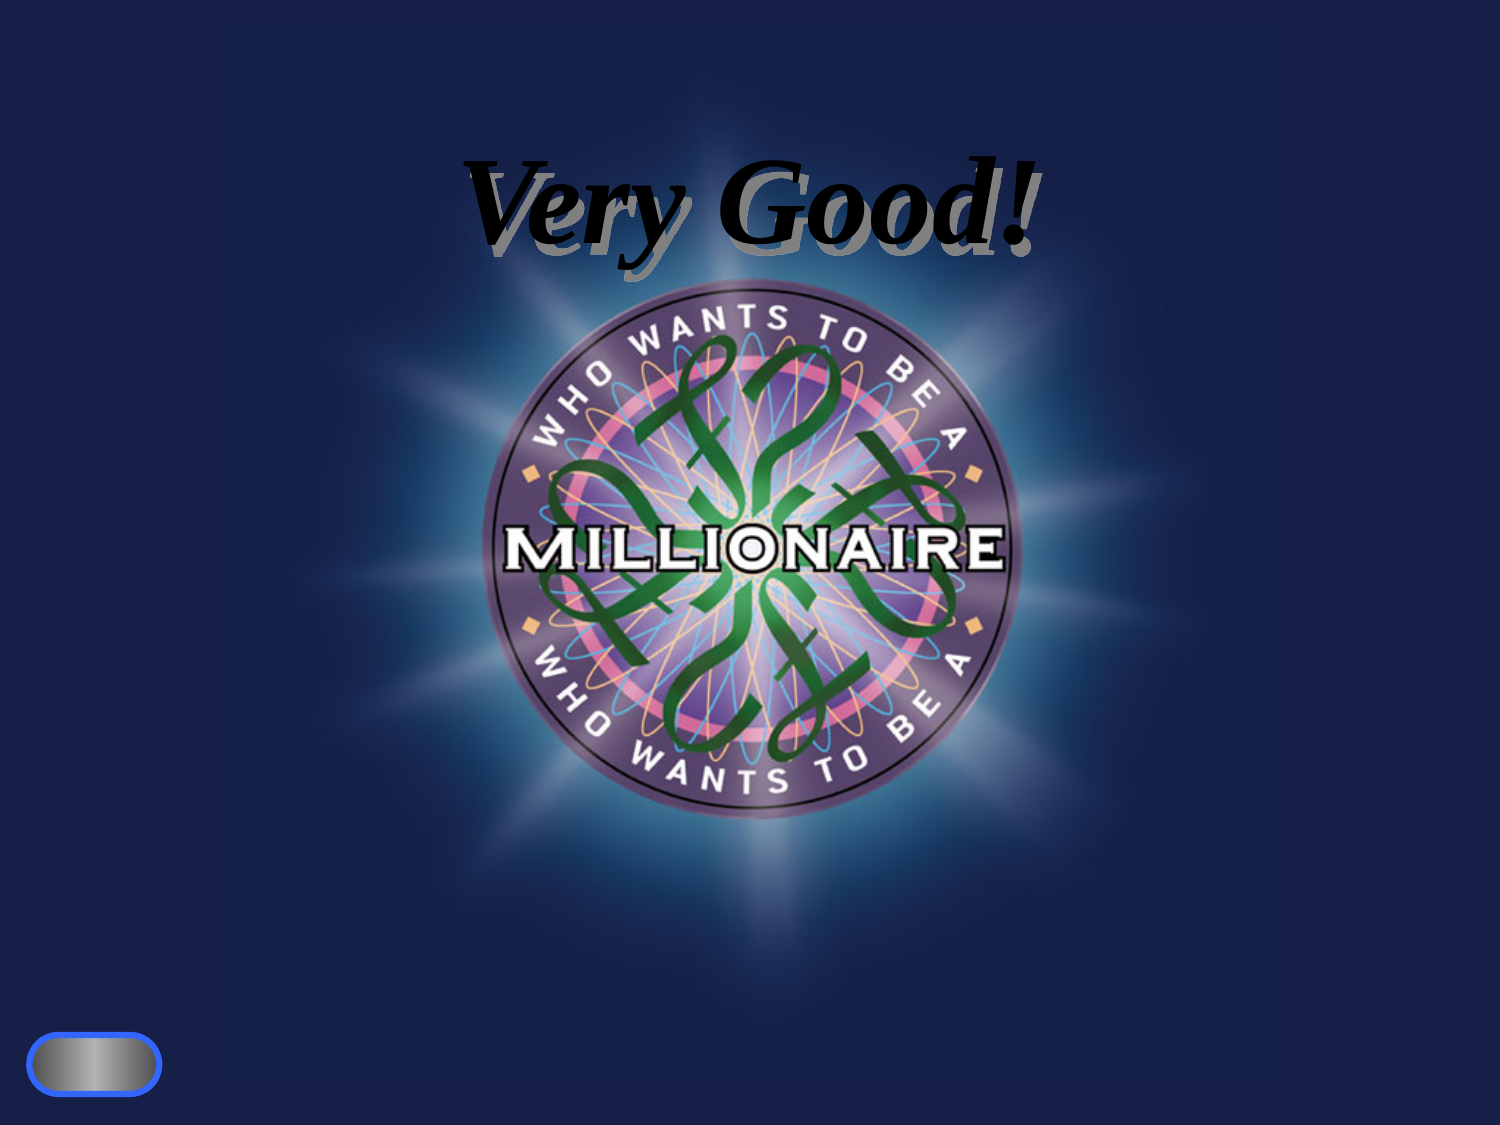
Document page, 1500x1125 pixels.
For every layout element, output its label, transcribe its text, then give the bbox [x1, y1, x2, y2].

text_box [29, 1034, 160, 1094]
picture [0, 0, 1500, 1125]
title Very Good! [112, 99, 1388, 288]
